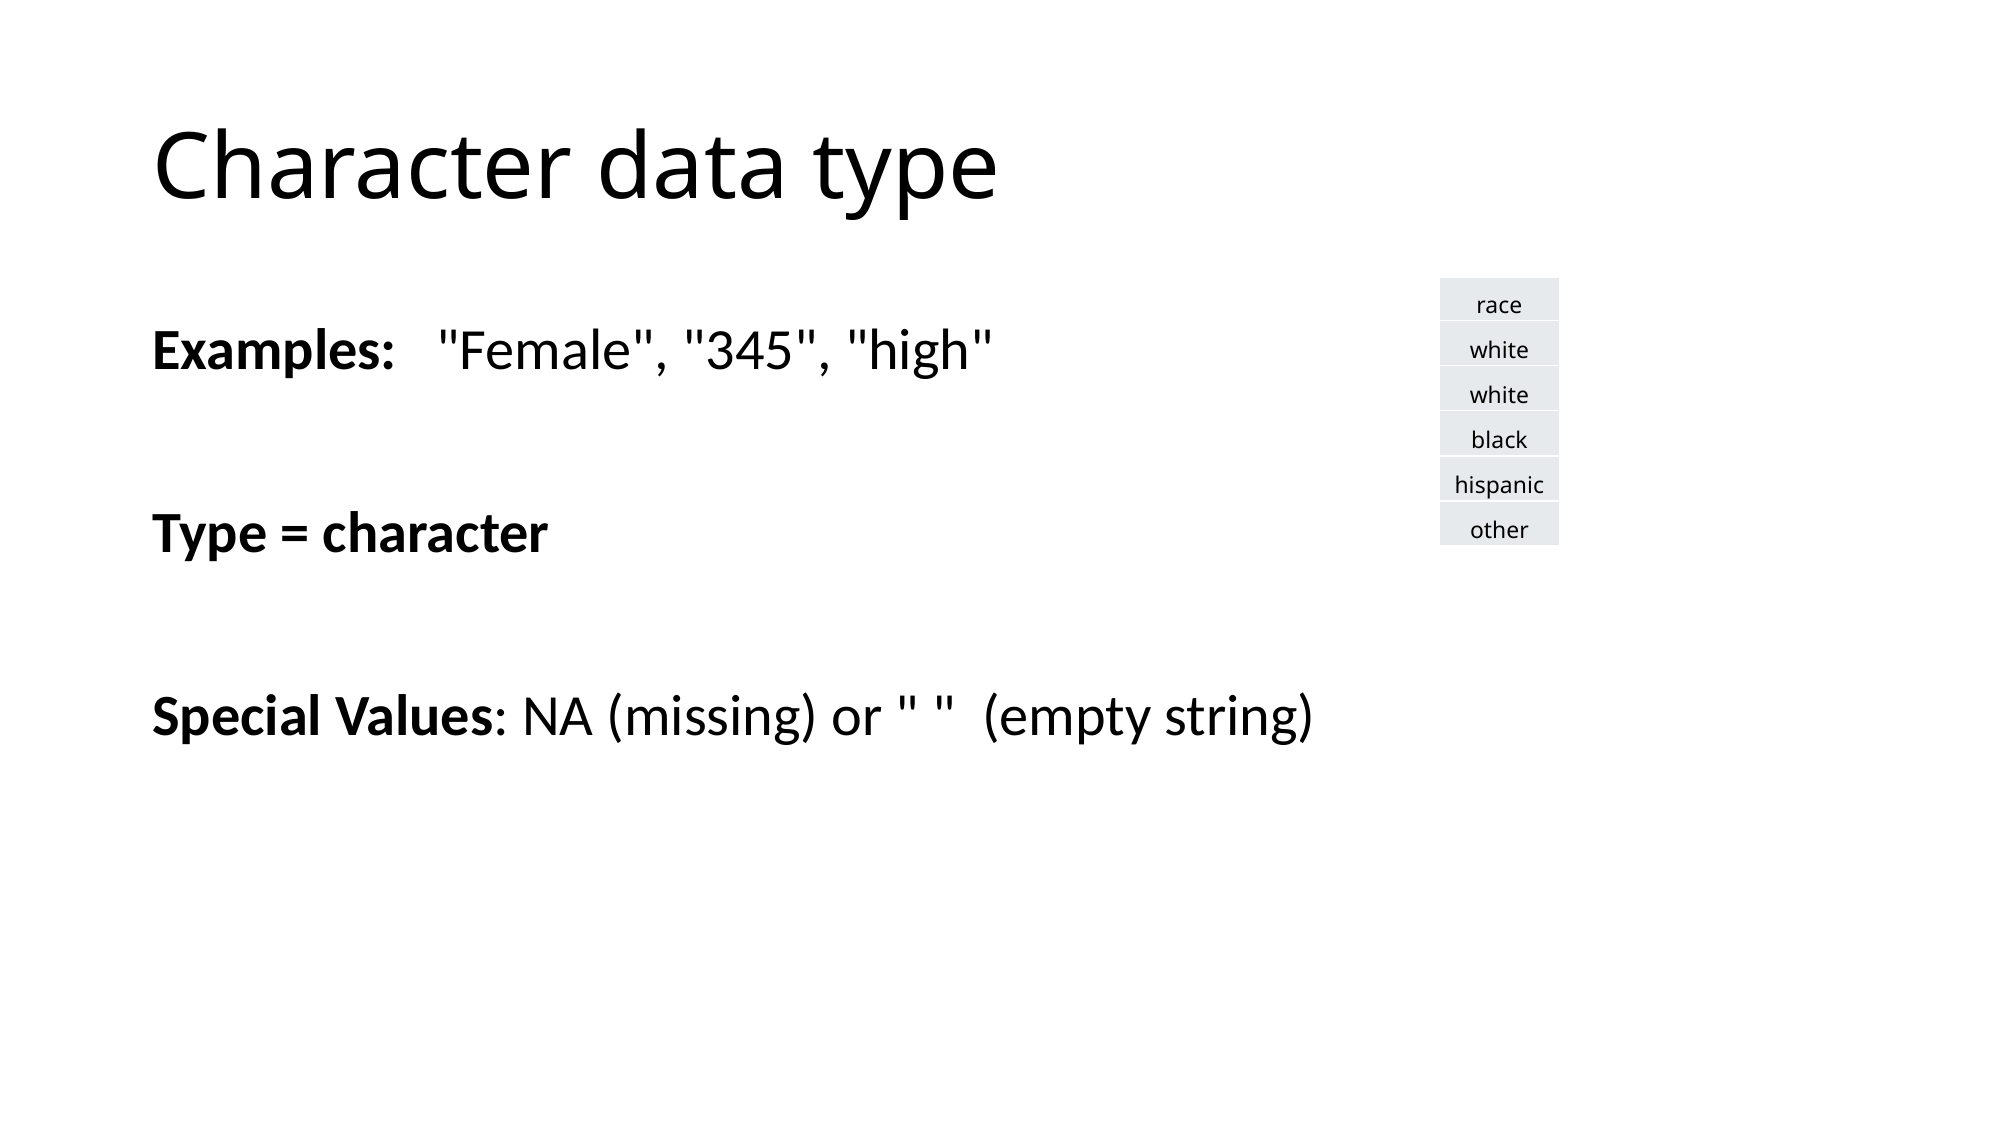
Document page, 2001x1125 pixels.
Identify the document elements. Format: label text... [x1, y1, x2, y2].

table_cell hispanic [1440, 457, 1559, 500]
table_header race [1440, 278, 1559, 320]
table_cell black [1440, 411, 1559, 455]
list Examples: "Female", "345", "high" Type = character Special Values: NA (missing) or " " (empty string) [137, 299, 1863, 1014]
table_cell white [1440, 321, 1559, 365]
title Character data type [137, 59, 1863, 278]
table_cell other [1440, 502, 1559, 545]
table_cell white [1440, 366, 1559, 410]
